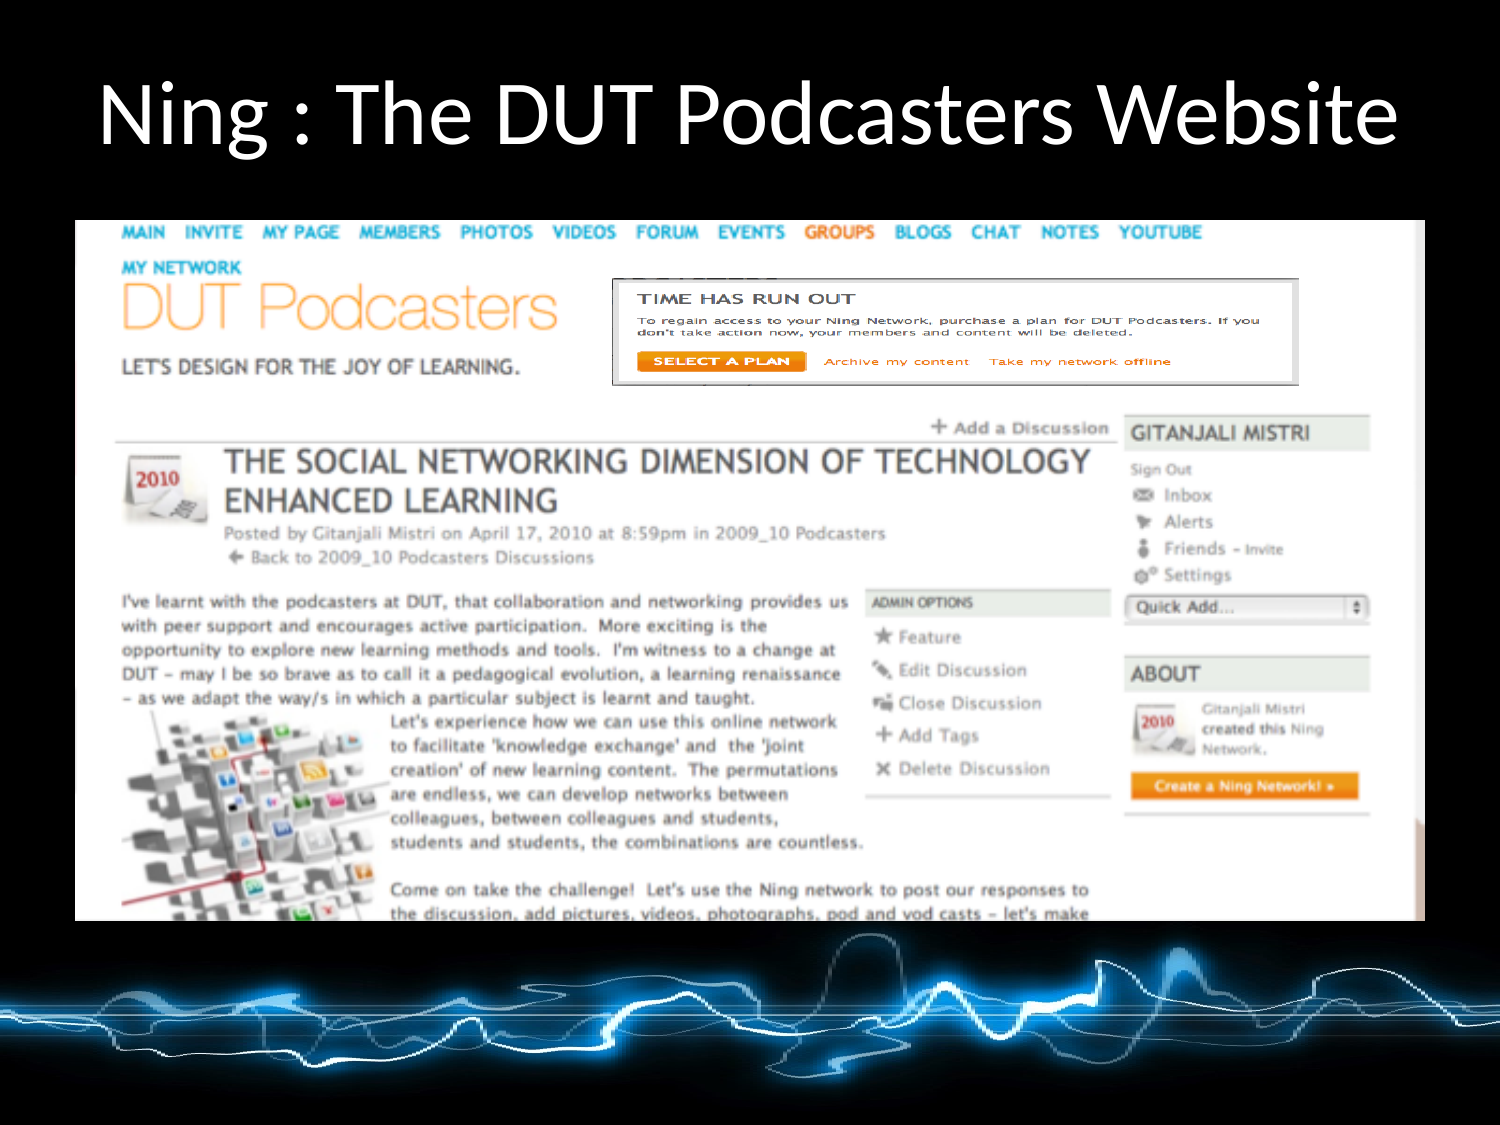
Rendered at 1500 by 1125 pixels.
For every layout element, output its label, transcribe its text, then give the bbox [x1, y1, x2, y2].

title Ning : The DUT Podcasters Website [75, 45, 1425, 172]
picture [0, 920, 1500, 1125]
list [74, 220, 1426, 921]
picture [611, 278, 1299, 386]
